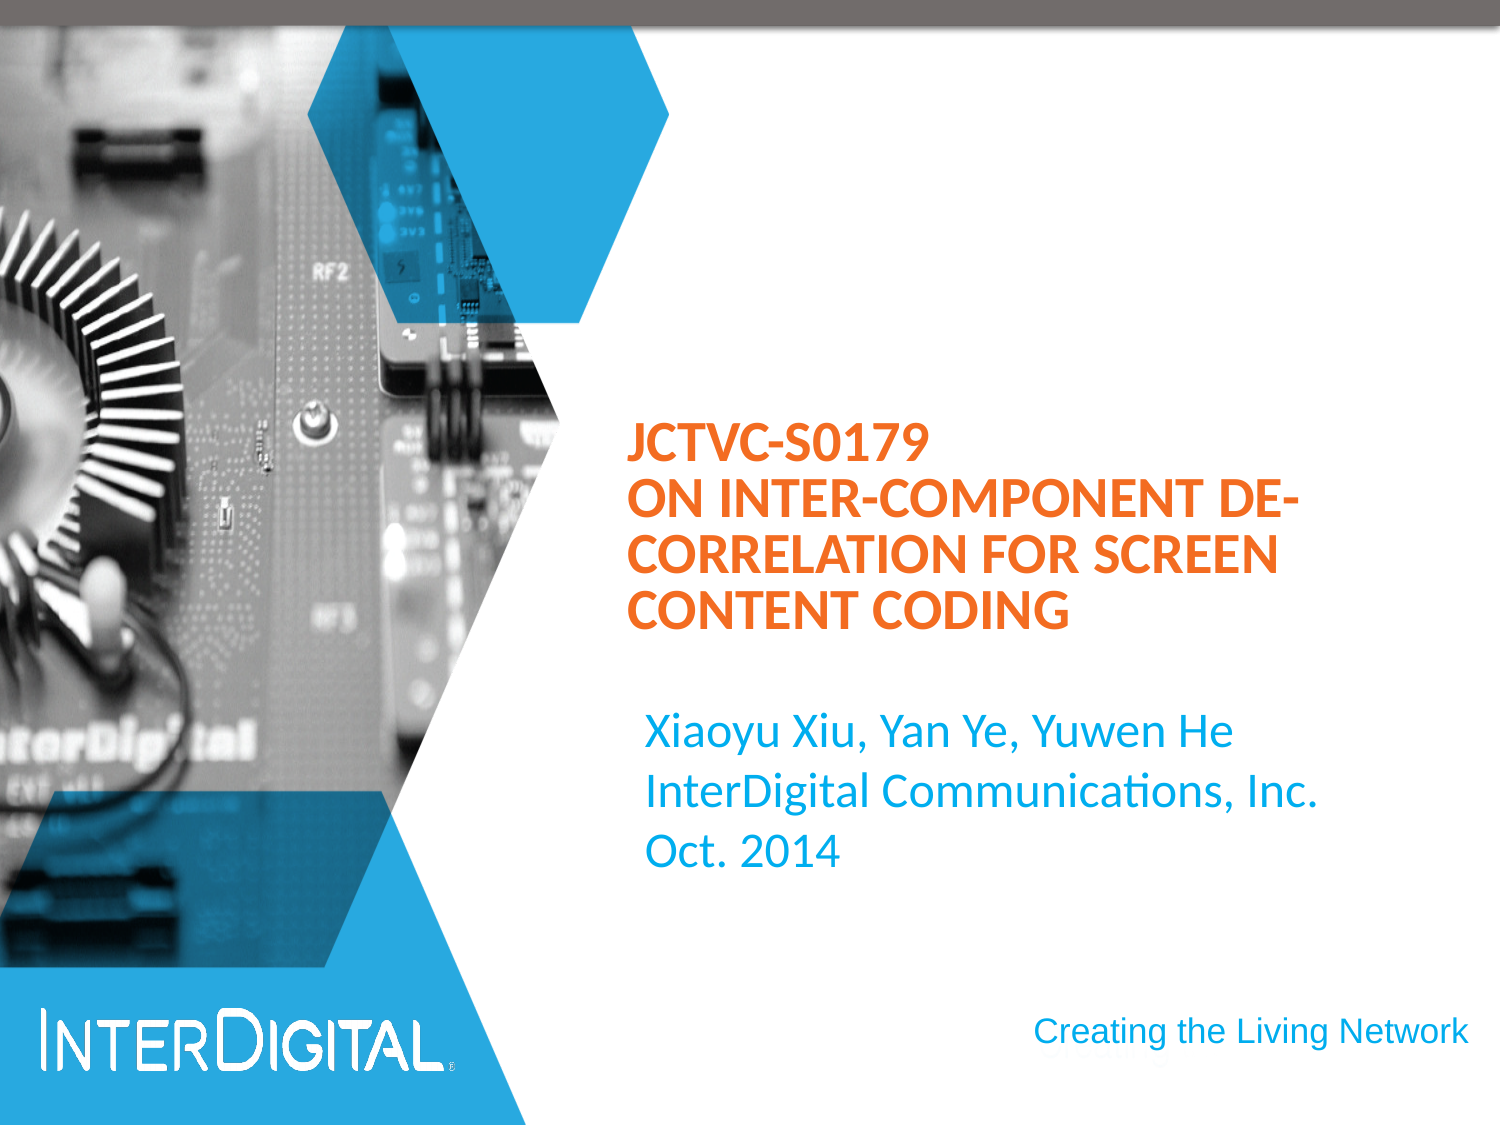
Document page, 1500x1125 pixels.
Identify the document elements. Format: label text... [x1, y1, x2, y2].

list Xiaoyu Xiu, Yan Ye, Yuwen He InterDigital Communications, Inc. Oct. 2014 [630, 697, 1373, 879]
picture [0, 26, 1500, 1125]
title JCTVC-S0179 On inter-component de-correlation for screen content coding [612, 309, 1373, 648]
